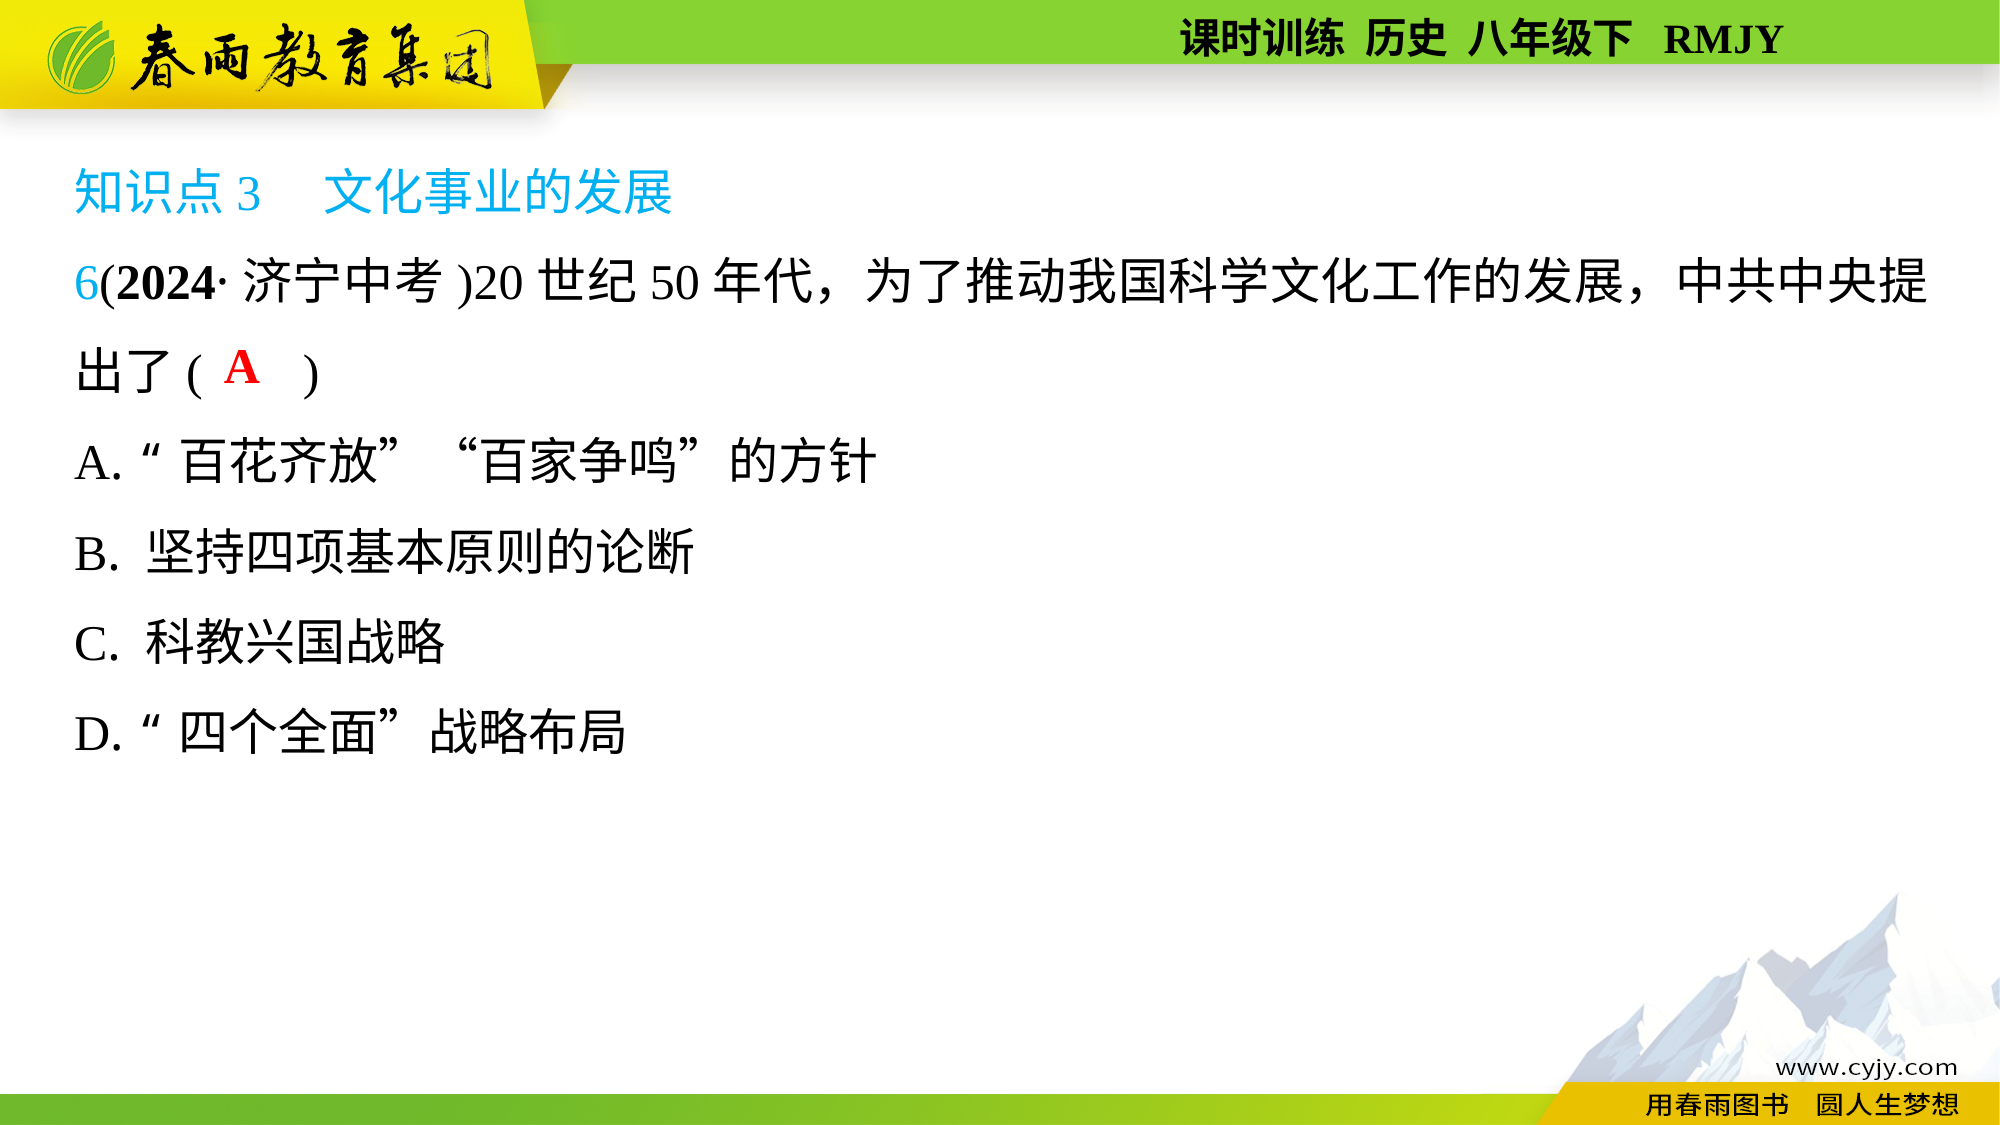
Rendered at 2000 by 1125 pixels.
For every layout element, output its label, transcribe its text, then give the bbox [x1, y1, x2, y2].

text_box A [208, 326, 275, 401]
picture [0, 0, 2000, 1125]
list 知识点3 文化事业的发展 6(2024·济宁中考)20世纪50年代，为了推动我国科学文化工作的发展，中共中央提出了( ) A. “百花齐放”“百家争鸣”的方针 B. 坚持四项基本原则的论断 C. 科教兴国战略 D. “四个全面”战略布局 [59, 122, 1944, 763]
